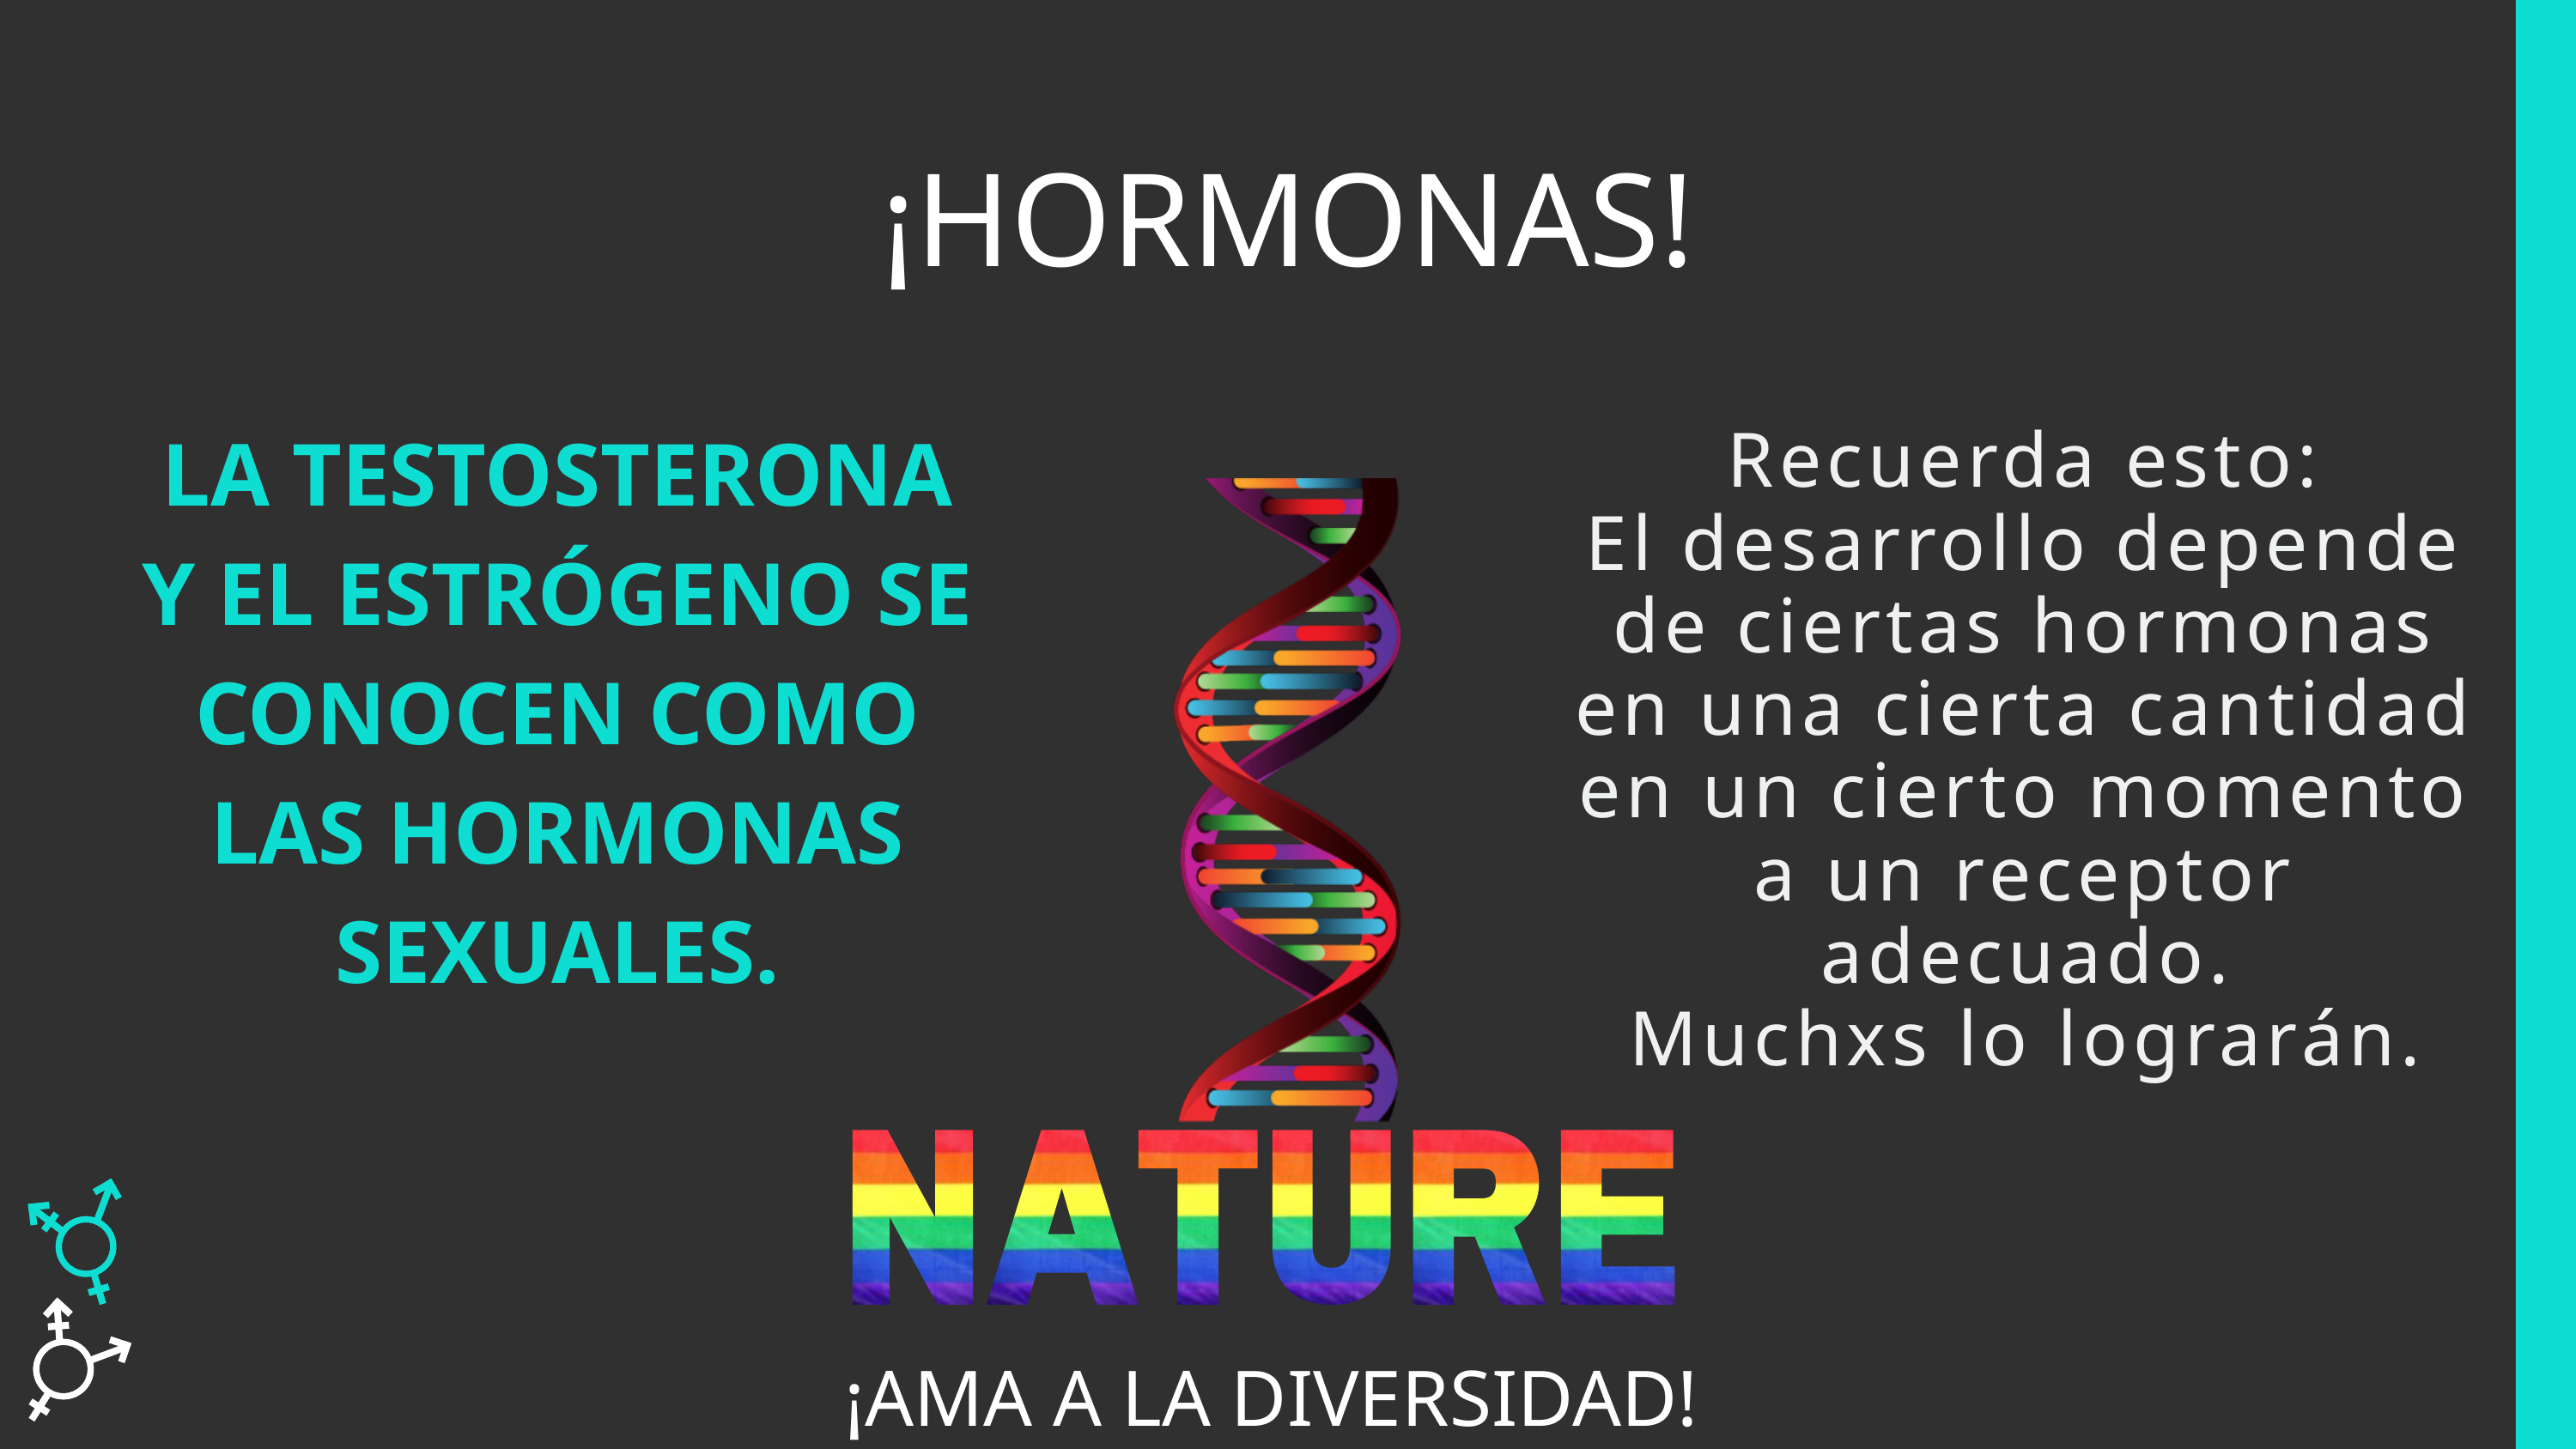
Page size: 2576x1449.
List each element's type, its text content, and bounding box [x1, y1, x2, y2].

text_box ¡HORMONAS! [144, 163, 2432, 293]
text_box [547, 1130, 1996, 1439]
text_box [1, 1276, 145, 1426]
text_box LA TESTOSTERONA Y EL ESTRÓGENO SE CONOCEN COMO LAS HORMONAS SEXUALES. [125, 403, 990, 1001]
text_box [6, 1152, 151, 1302]
picture [966, 478, 1610, 1122]
text_box [2515, 0, 2576, 1449]
text_box Recuerda esto: El desarrollo depende de ciertas hormonas en una cierta cantidad en un cierto momento a un receptor adecuado. Muchxs lo lograrán. [1564, 420, 2488, 1082]
